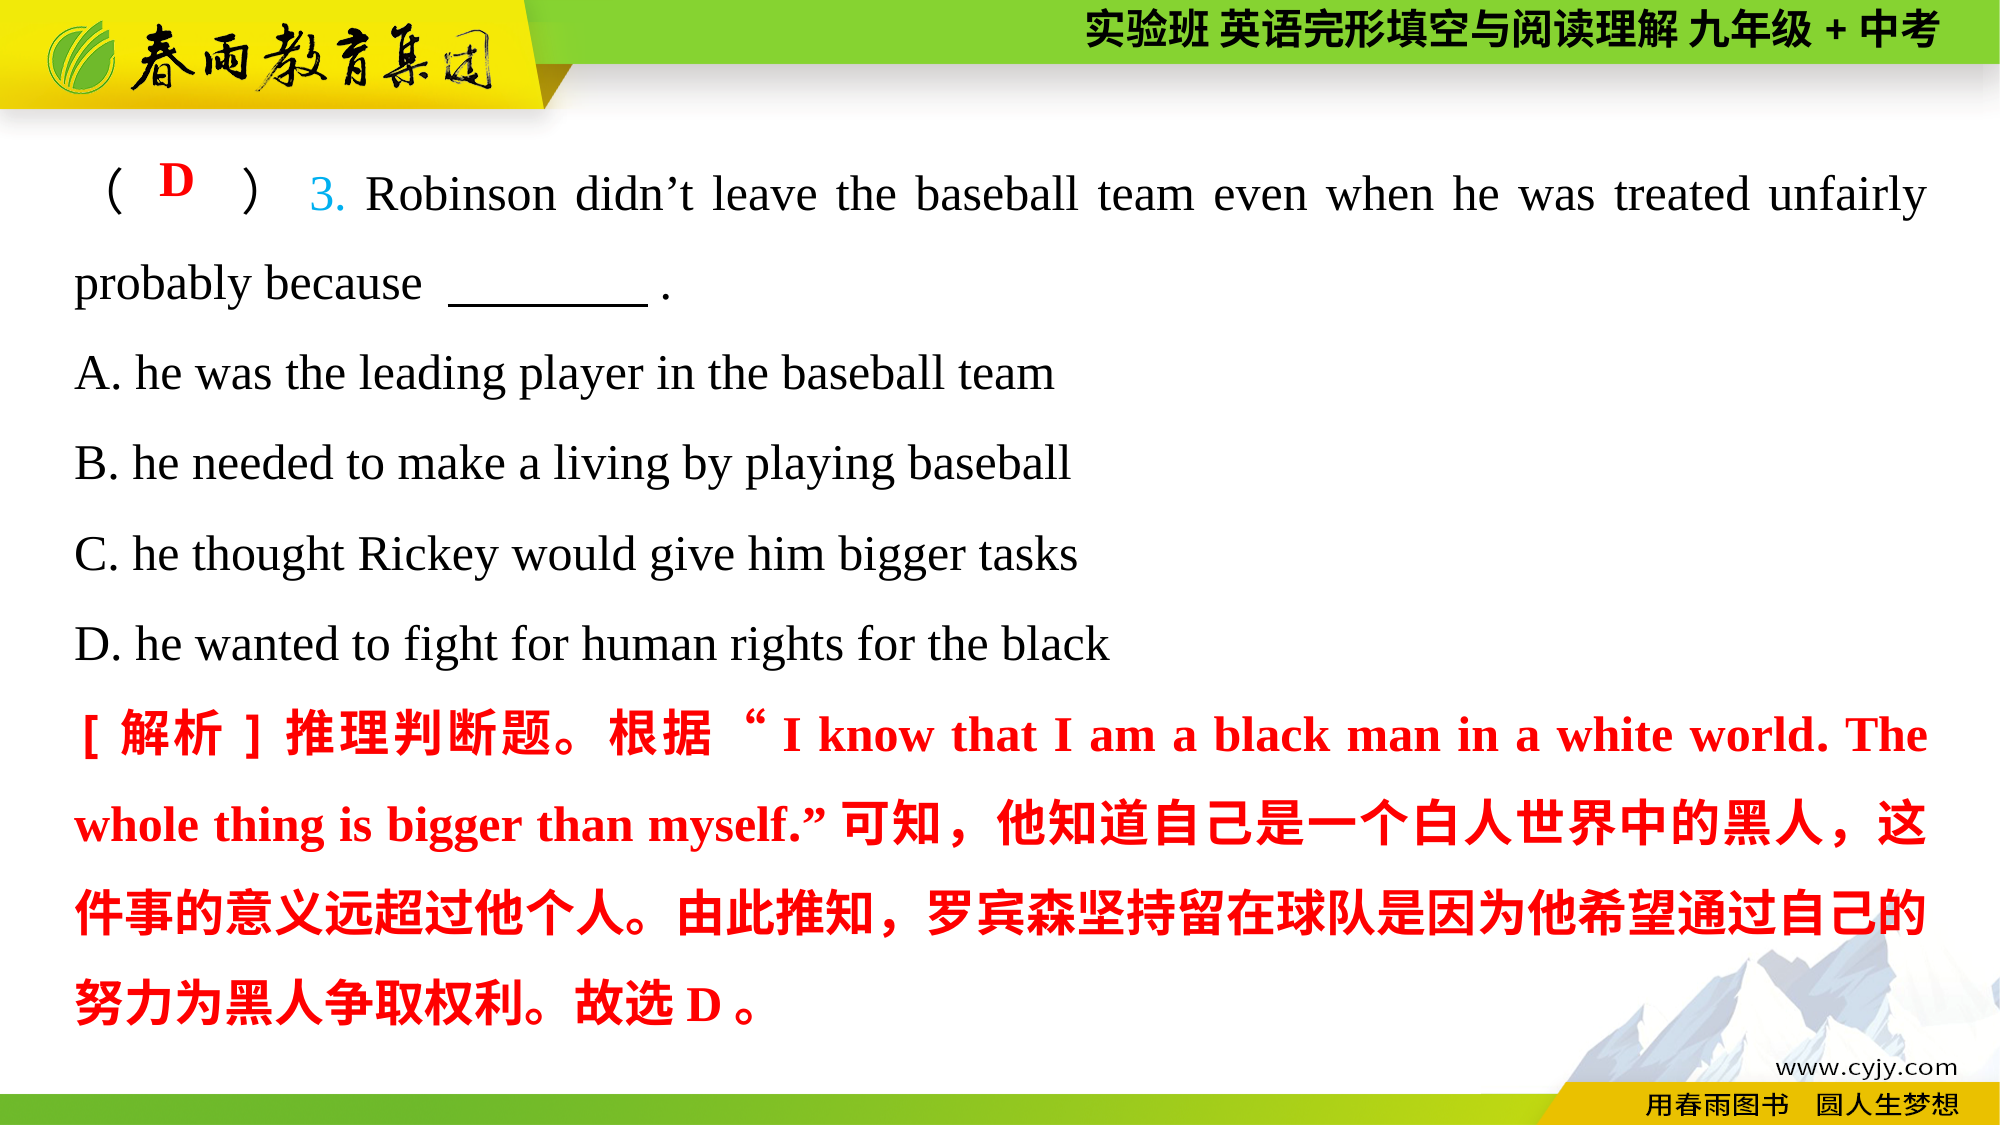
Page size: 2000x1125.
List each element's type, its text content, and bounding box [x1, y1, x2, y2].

text_box D [144, 138, 211, 214]
picture [0, 0, 2000, 1125]
list （ ）3. Robinson didn’t leave the baseball team even when he was treated unfairly probably because . A. he was the leading player in the baseball team B. he needed to make a living by playing baseball C. he thought Rickey would give him bigger tasks D. he wanted to fight for human rights for the black [59, 122, 1944, 683]
text_box [解析]推理判断题。根据“I know that I am a black man in a white world. The whole thing is bigger than myself.”可知，他知道自己是一个白人世界中的黑人，这件事的意义远超过他个人。由此推知，罗宾森坚持留在球队是因为他希望通过自己的努力为黑人争取权利。故选D。 [59, 683, 1944, 1040]
